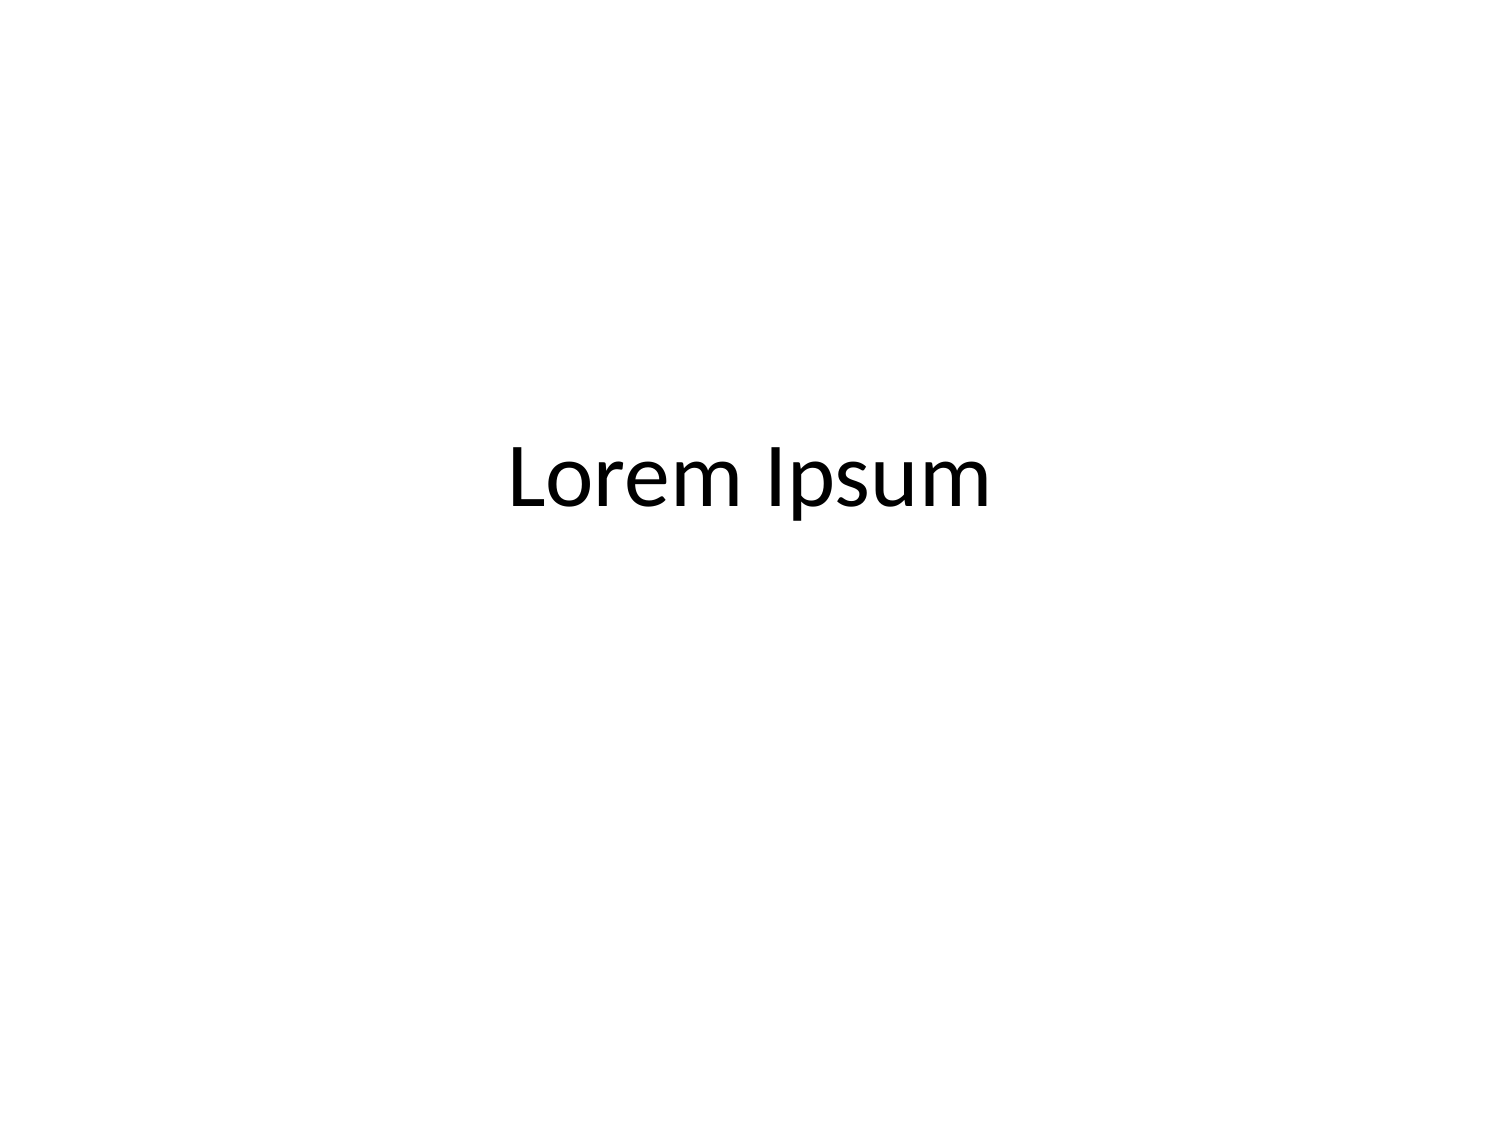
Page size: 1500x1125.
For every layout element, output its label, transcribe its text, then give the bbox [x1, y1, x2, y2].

title Lorem Ipsum [112, 349, 1388, 591]
